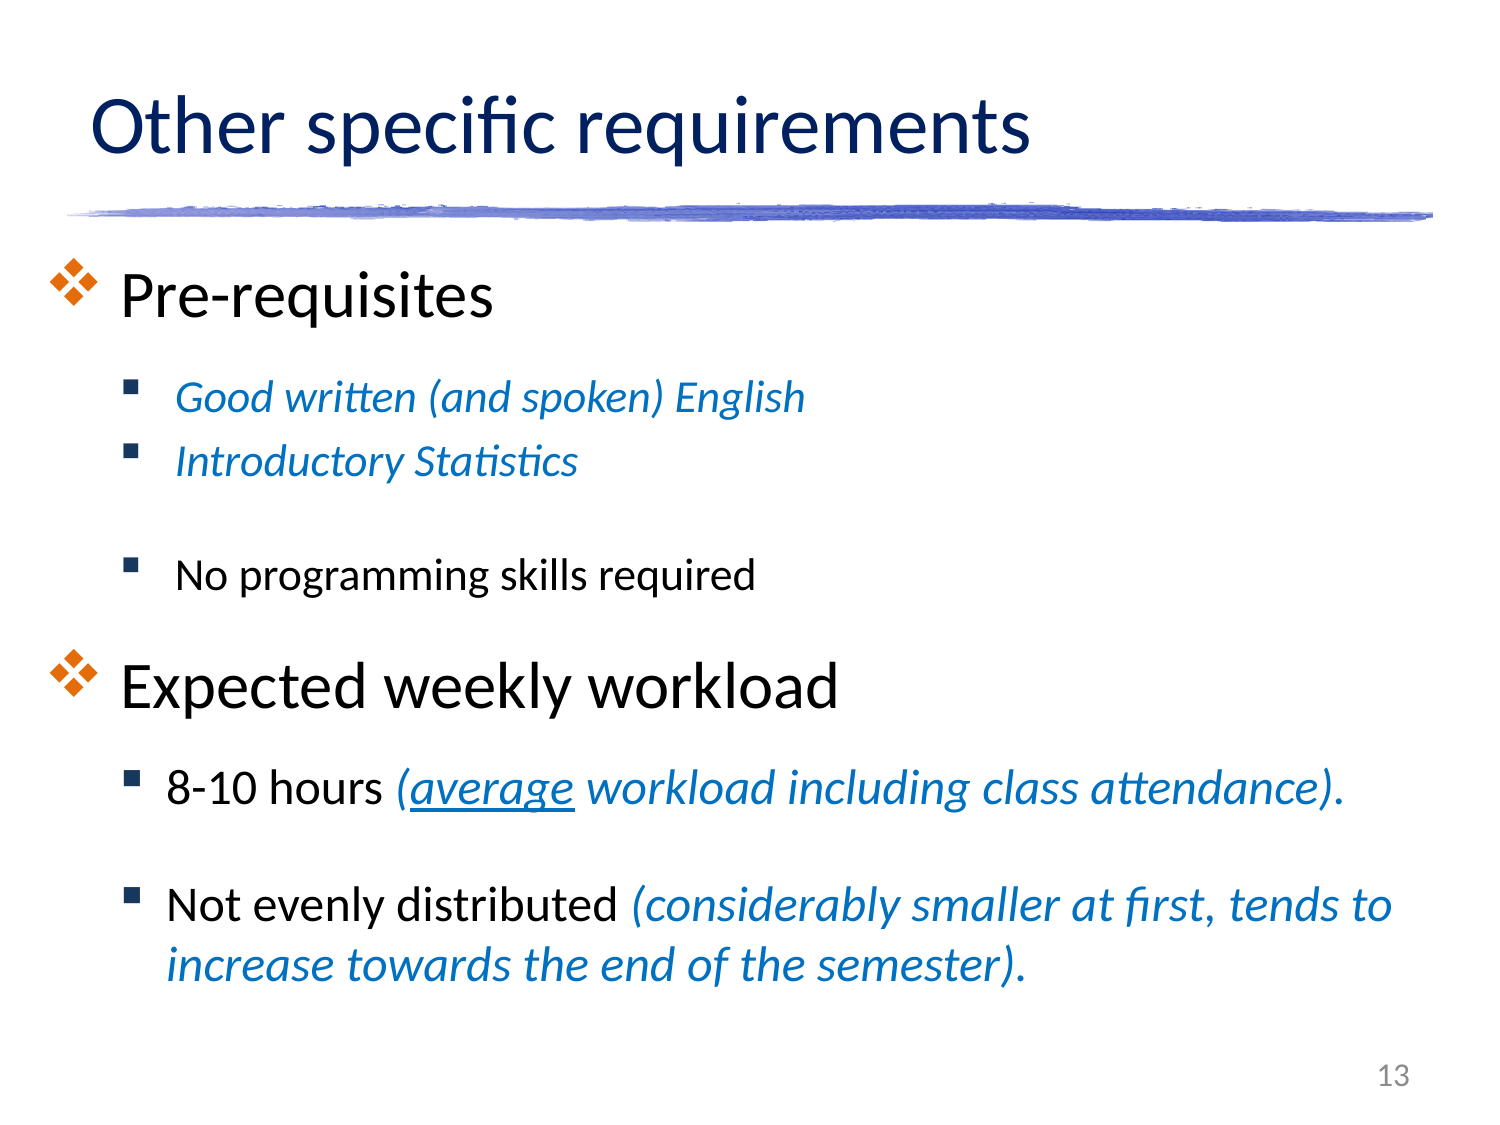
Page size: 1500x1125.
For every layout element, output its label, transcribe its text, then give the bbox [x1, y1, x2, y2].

title Other specific requirements [75, 45, 1424, 197]
list Pre-requisites Good written (and spoken) English Introductory Statistics No programming skills required Expected weekly workload 8-10 hours (average workload including class attendance). Not evenly distributed (considerably smaller at first, tends to increase towards the end of the semester). [29, 243, 1459, 1044]
slide_number 13 [1074, 1042, 1425, 1103]
picture [55, 202, 1444, 226]
